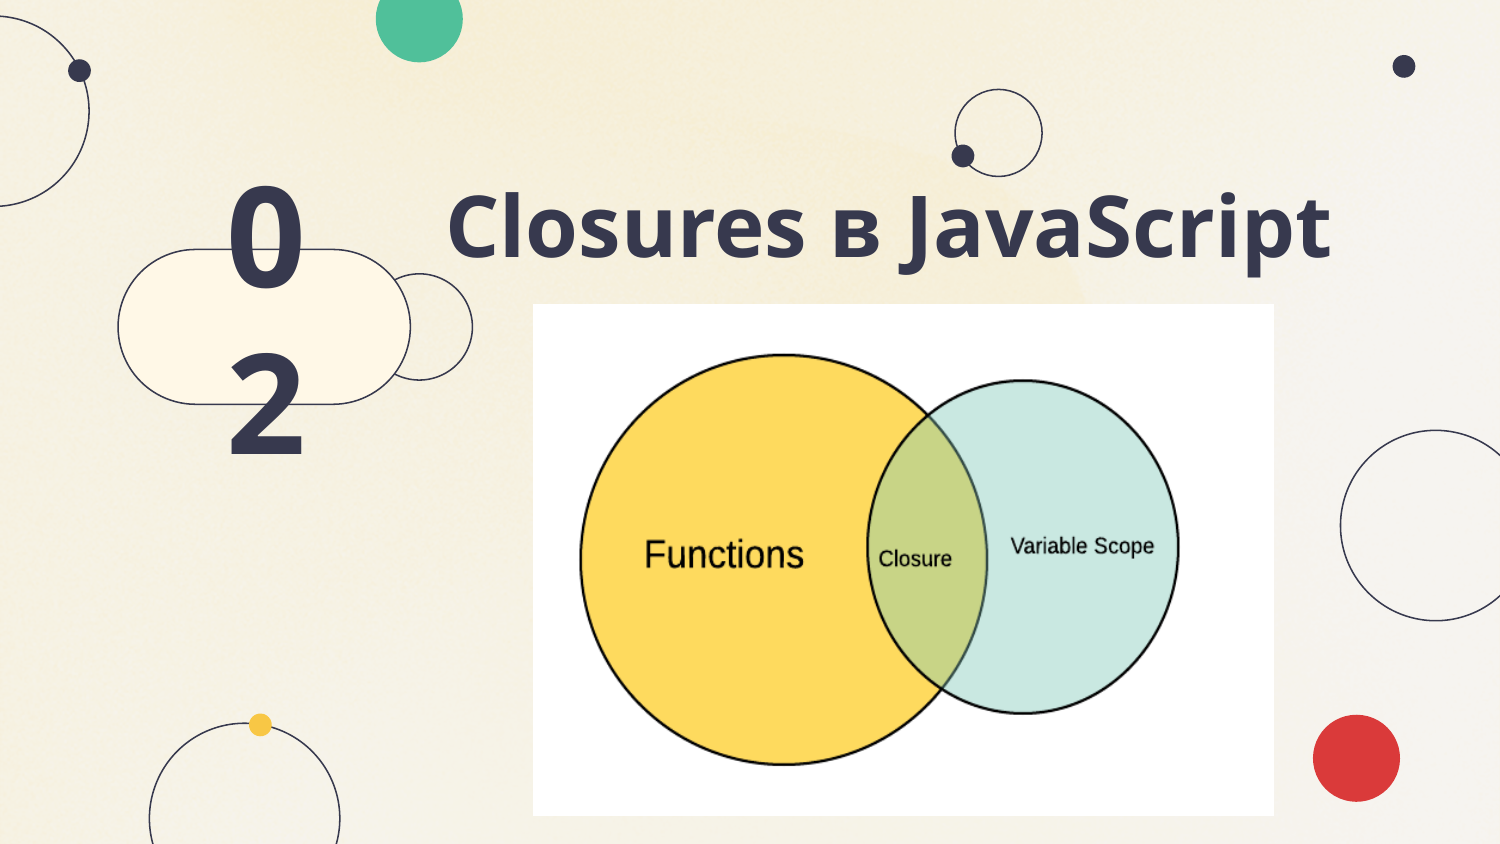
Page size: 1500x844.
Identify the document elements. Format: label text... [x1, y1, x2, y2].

picture [532, 304, 1275, 816]
text_box [118, 252, 411, 405]
text_box [395, 290, 473, 381]
title 02 [174, 237, 359, 393]
text_box [0, 0, 1500, 844]
text_box [951, 144, 975, 168]
text_box [955, 89, 1043, 177]
title Closures в JavaScript [358, 187, 1398, 290]
